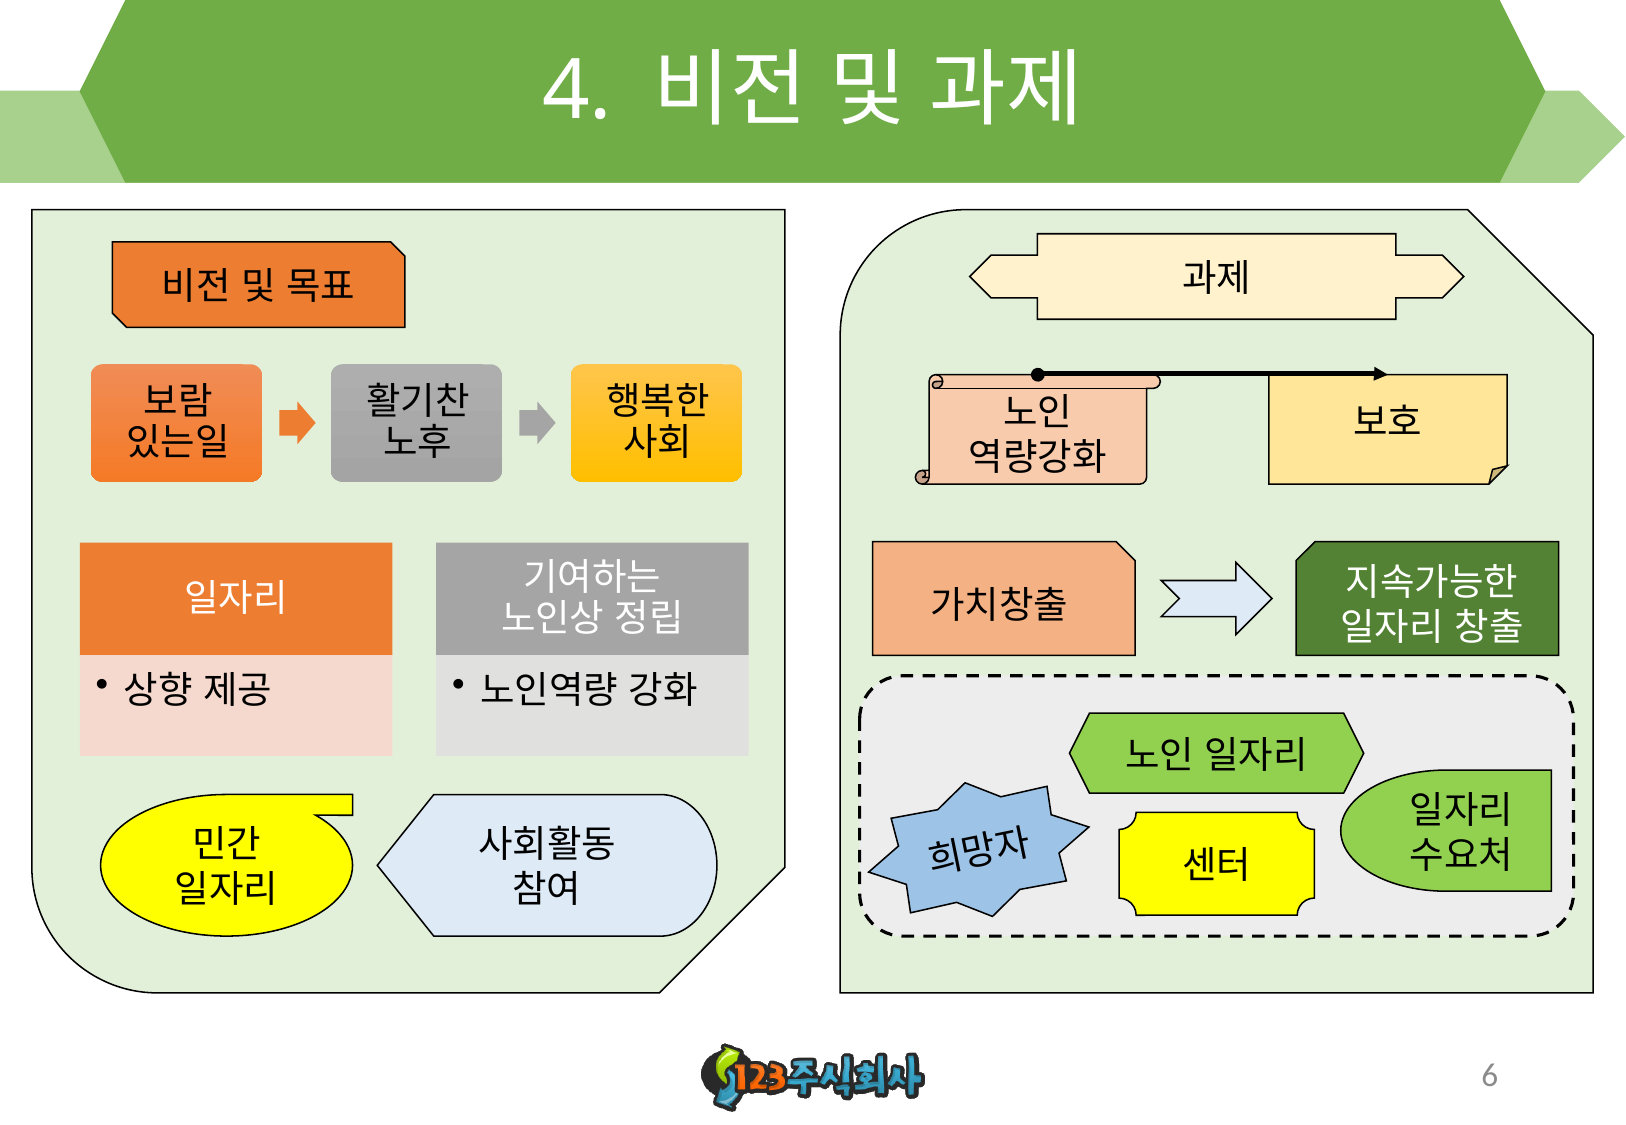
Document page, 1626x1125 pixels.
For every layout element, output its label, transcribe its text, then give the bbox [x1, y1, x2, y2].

text_box [858, 674, 1575, 938]
text_box 노인 역량강화 [914, 373, 1162, 486]
text_box 노인 일자리 [1068, 712, 1365, 795]
text_box 가치창출 [871, 540, 1137, 657]
text_box [30, 208, 786, 994]
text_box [90, 355, 743, 491]
slide_number 6 [1147, 1042, 1514, 1103]
text_box [839, 208, 1595, 994]
text_box [140, 918, 313, 938]
text_box [327, 821, 354, 910]
text_box 사회활동 참여 [375, 793, 718, 938]
text_box [99, 821, 126, 910]
picture [690, 1031, 935, 1122]
text_box 비전 및 목표 [111, 240, 406, 329]
text_box 희망자 [866, 781, 1091, 918]
text_box 일자리 수요처 [1339, 769, 1553, 893]
title 4. 비전 및 과제 [0, 0, 1625, 183]
text_box 과제 [1215, 232, 1466, 321]
text_box 민간 일자리 [126, 812, 327, 918]
text_box 보호 [1267, 373, 1511, 486]
text_box 센터 [1118, 811, 1316, 917]
text_box 지속가능한 일자리 창출 [1295, 540, 1560, 657]
text_box [1158, 559, 1274, 638]
text_box 과제 [968, 232, 1212, 321]
text_box [141, 793, 354, 817]
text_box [79, 539, 749, 760]
